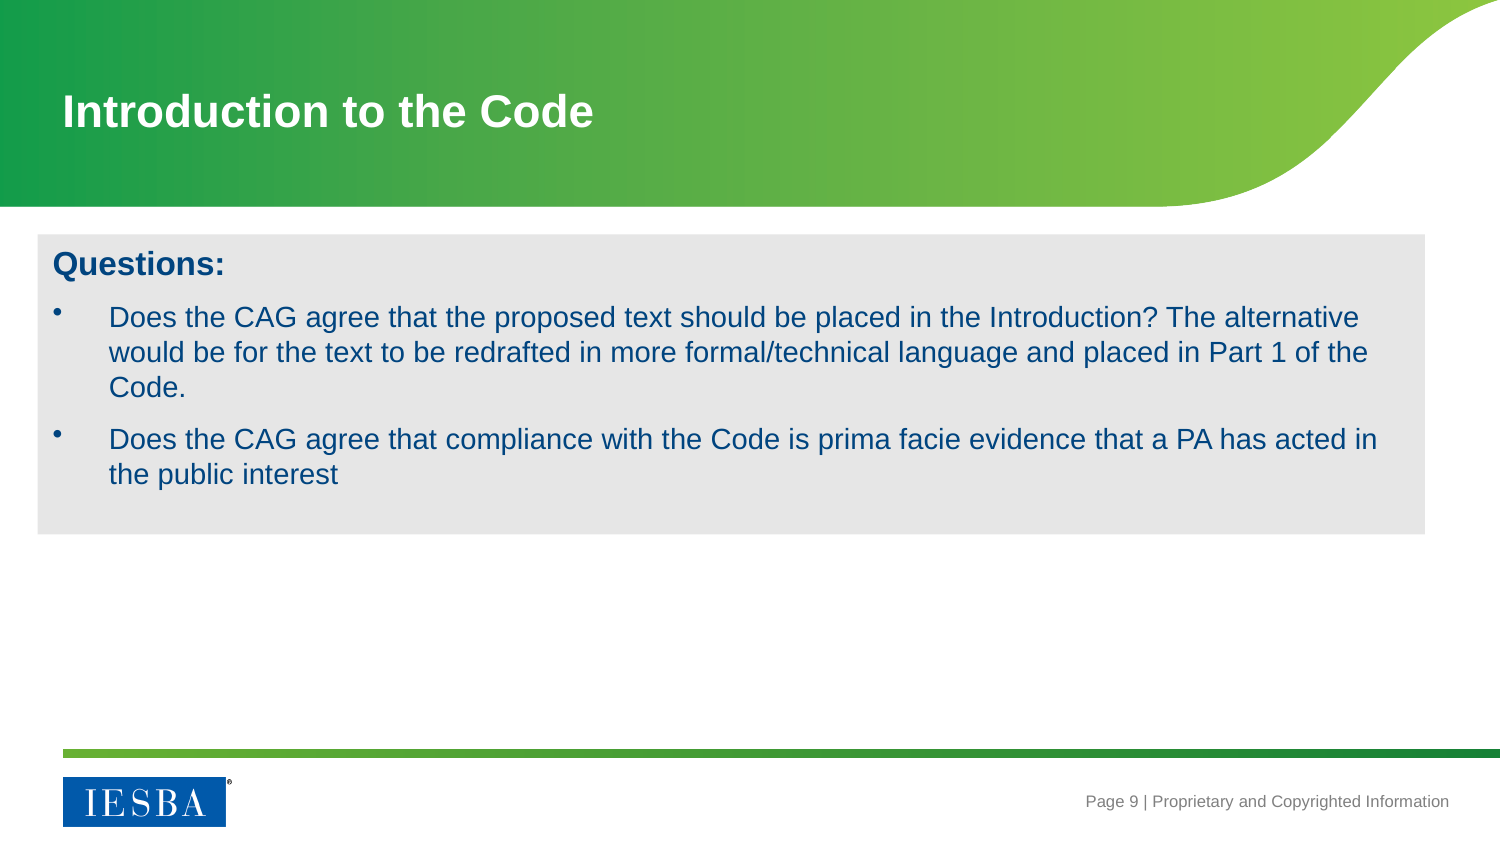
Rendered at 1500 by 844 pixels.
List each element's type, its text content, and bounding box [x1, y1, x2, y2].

picture [63, 777, 232, 827]
picture [0, 0, 1500, 207]
title Introduction to the Code [62, 46, 1300, 172]
text_box Questions: Does the CAG agree that the proposed text should be placed in the Introduction? The alternative would be for the text to be redrafted in more formal/technical language and placed in Part 1 of the Code. Does the CAG agree that compliance with the Code is prima facie evidence that a PA has acted in the public interest [37, 234, 1425, 535]
